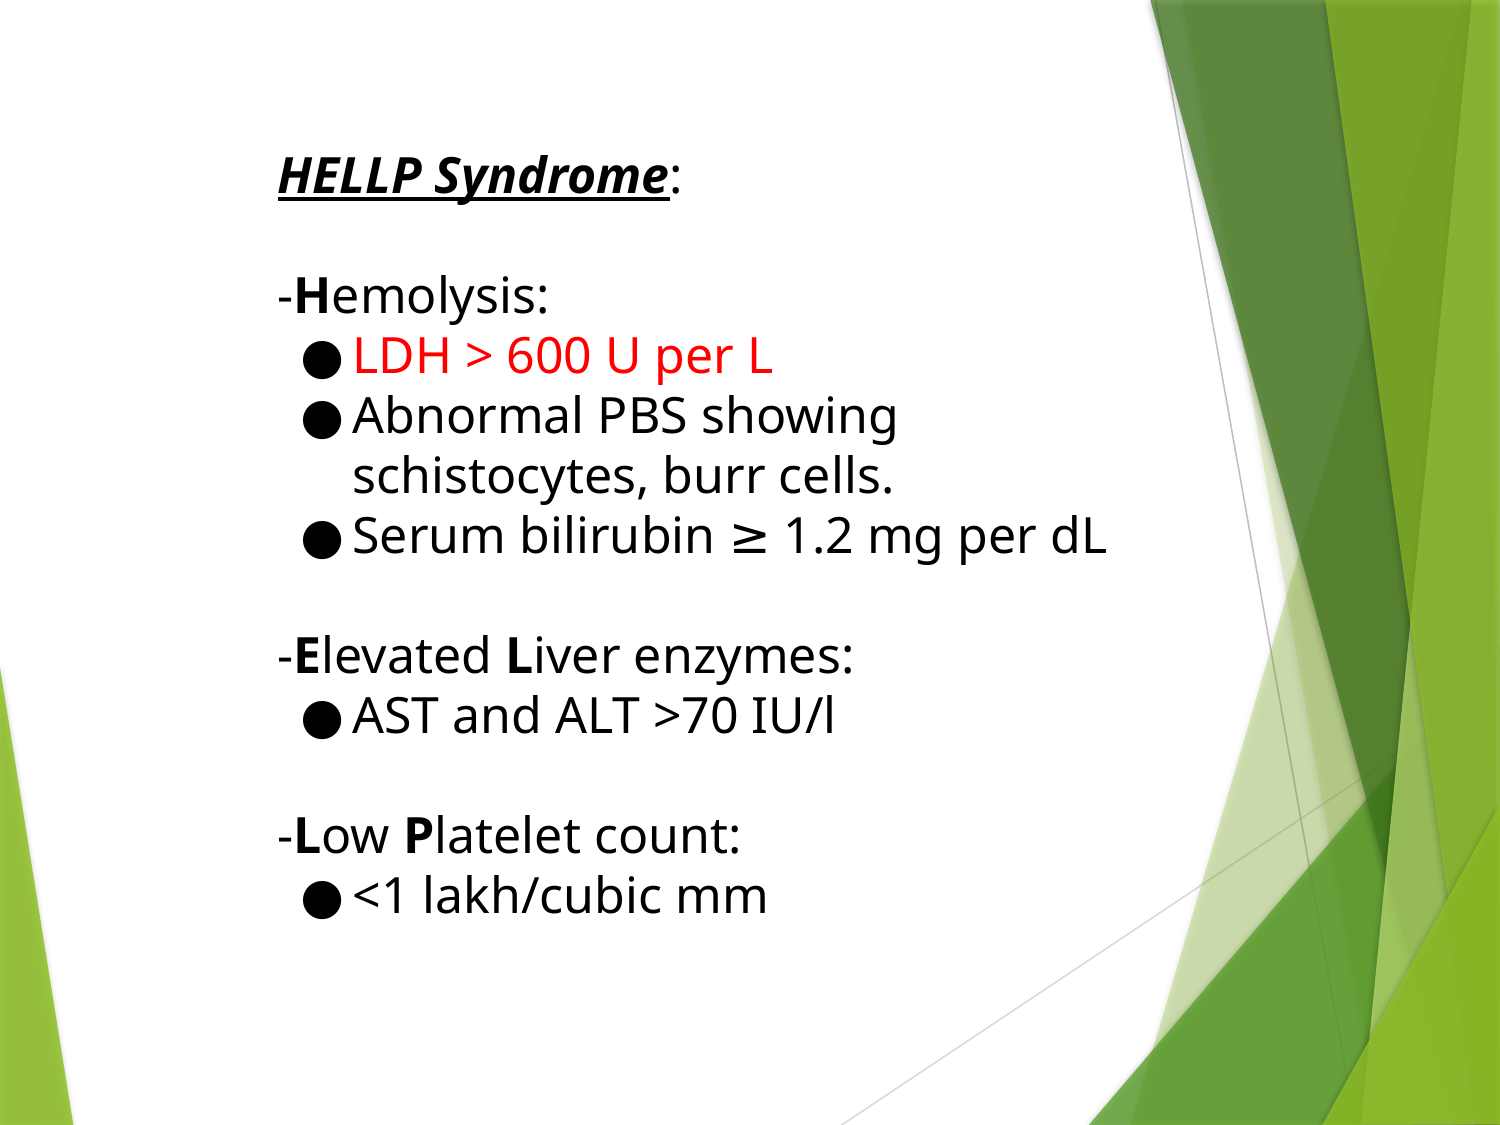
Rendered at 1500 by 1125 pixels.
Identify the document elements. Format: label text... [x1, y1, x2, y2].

text_box HELLP Syndrome: -Hemolysis: LDH > 600 U per L Abnormal PBS showing schistocytes, burr cells. Serum bilirubin ≥ 1.2 mg per dL -Elevated Liver enzymes: AST and ALT >70 IU/l -Low Platelet count: <1 lakh/cubic mm [262, 128, 1151, 957]
